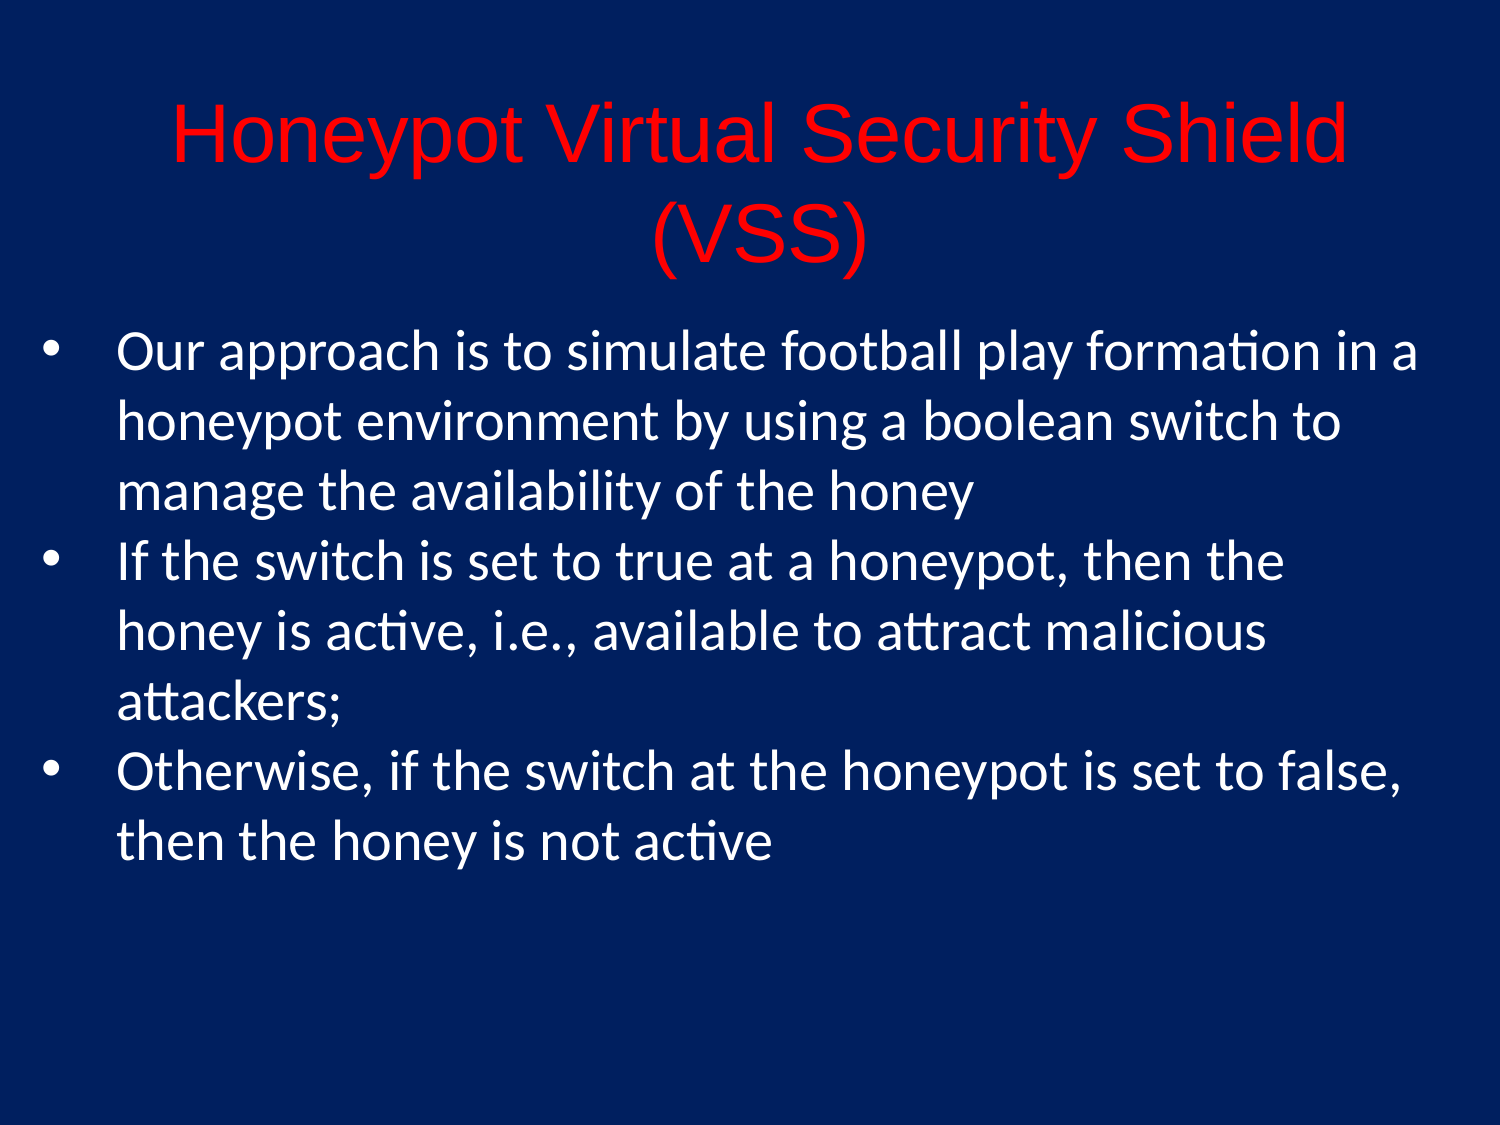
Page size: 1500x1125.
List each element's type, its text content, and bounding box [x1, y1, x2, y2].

text_box Our approach is to simulate football play formation in a honeypot environment by using a boolean switch to manage the availability of the honey If the switch is set to true at a honeypot, then the honey is active, i.e., available to attract malicious attackers; Otherwise, if the switch at the honeypot is set to false, then the honey is not active [41, 312, 1422, 873]
title Honeypot Virtual Security Shield (VSS) [44, 53, 1456, 279]
